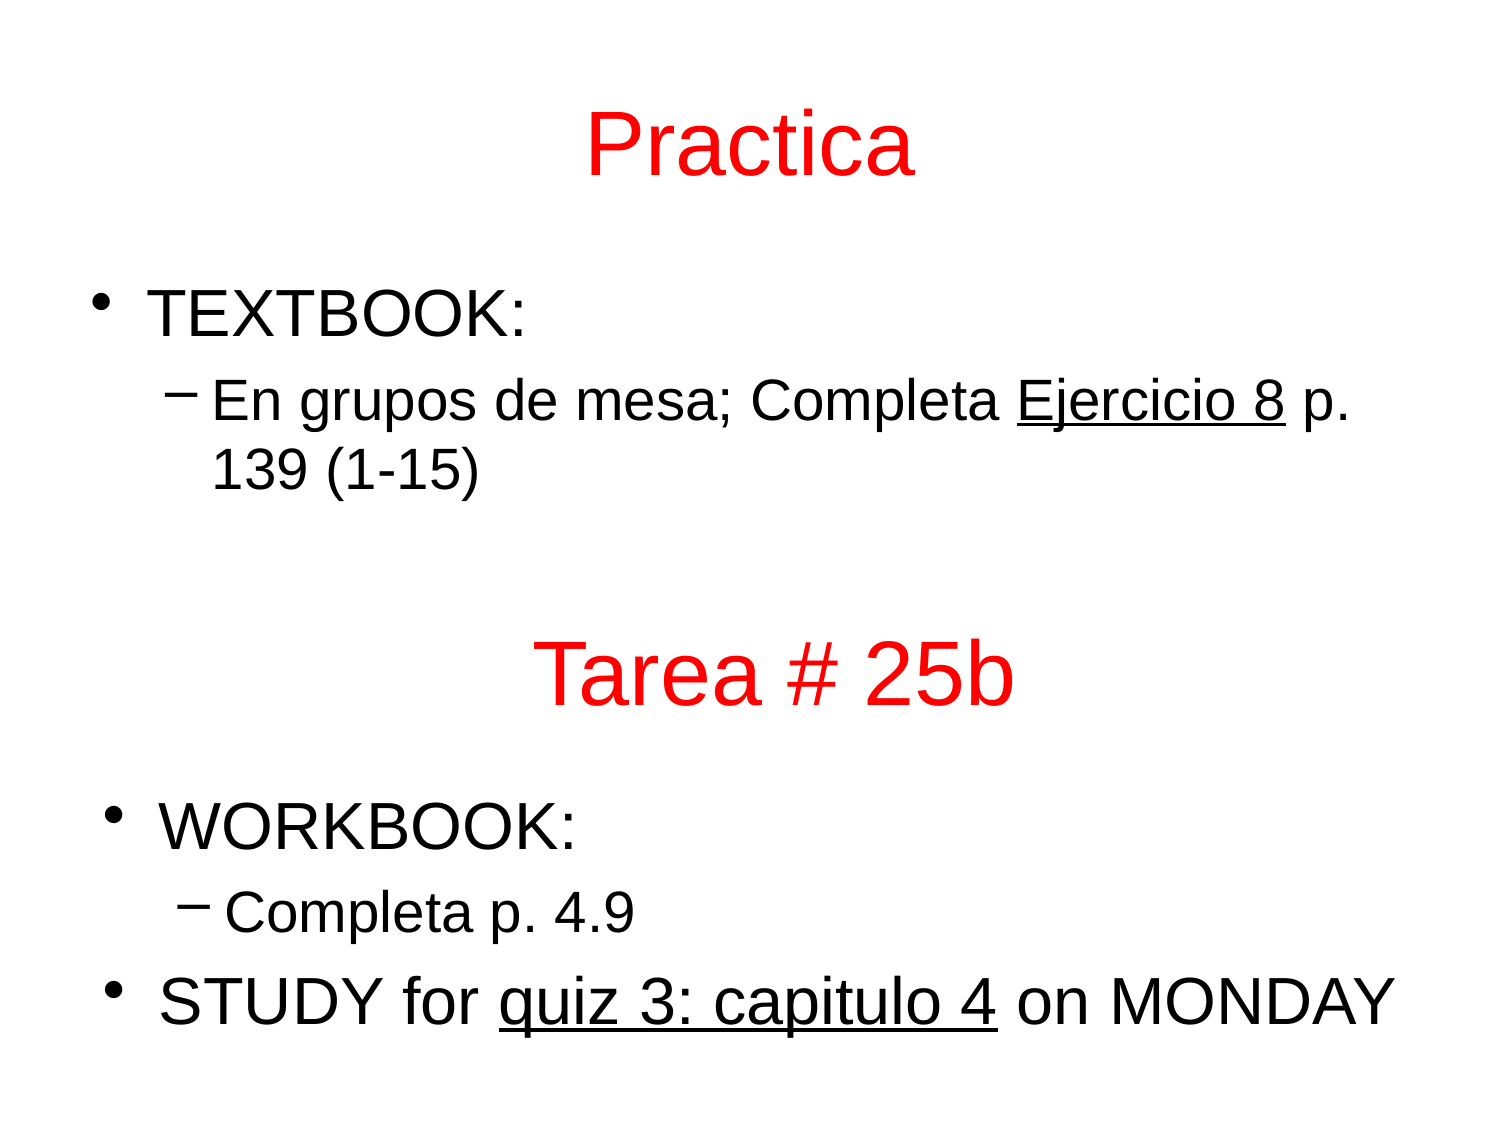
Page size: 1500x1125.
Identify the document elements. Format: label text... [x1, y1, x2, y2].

text_box Tarea # 25b [99, 575, 1450, 763]
list TEXTBOOK: En grupos de mesa; Completa Ejercicio 8 p. 139 (1-15) [75, 262, 1425, 1005]
title Practica [75, 45, 1425, 233]
text_box WORKBOOK: Completa p. 4.9 STUDY for quiz 3: capitulo 4 on MONDAY [87, 774, 1438, 988]
